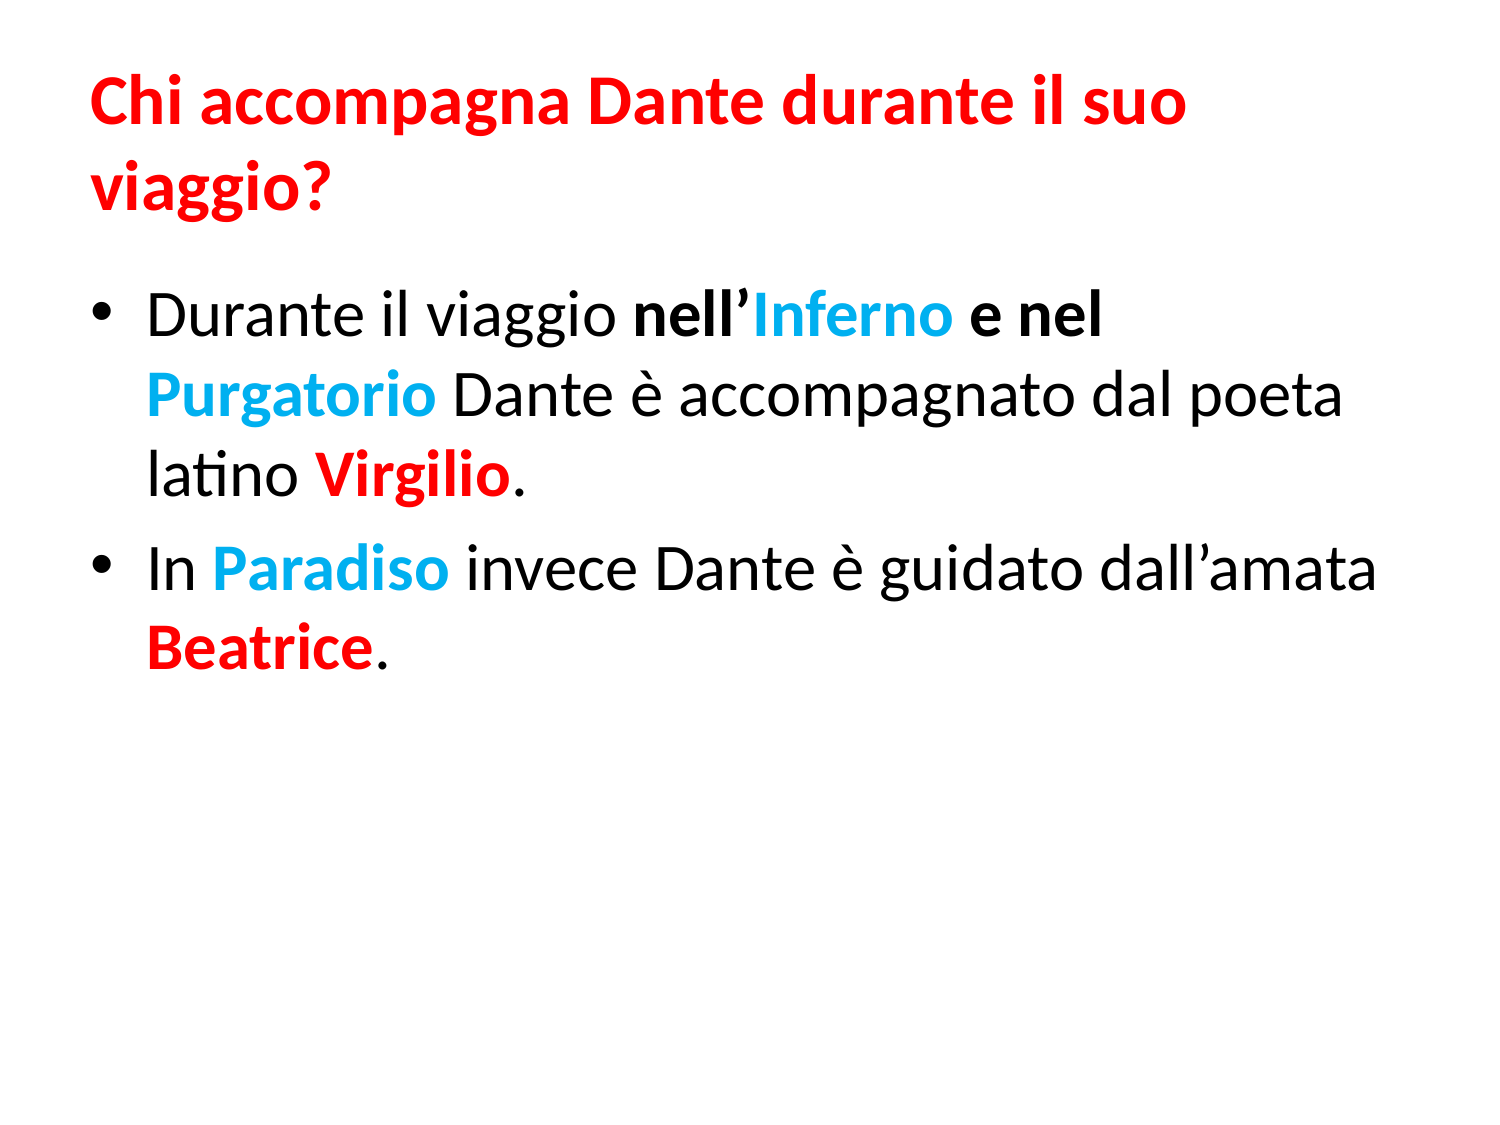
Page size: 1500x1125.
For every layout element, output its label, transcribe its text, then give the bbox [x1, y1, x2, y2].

title Chi accompagna Dante durante il suo viaggio? [75, 45, 1425, 233]
list Durante il viaggio nell’Inferno e nel Purgatorio Dante è accompagnato dal poeta latino Virgilio. In Paradiso invece Dante è guidato dall’amata Beatrice. [75, 262, 1425, 1005]
